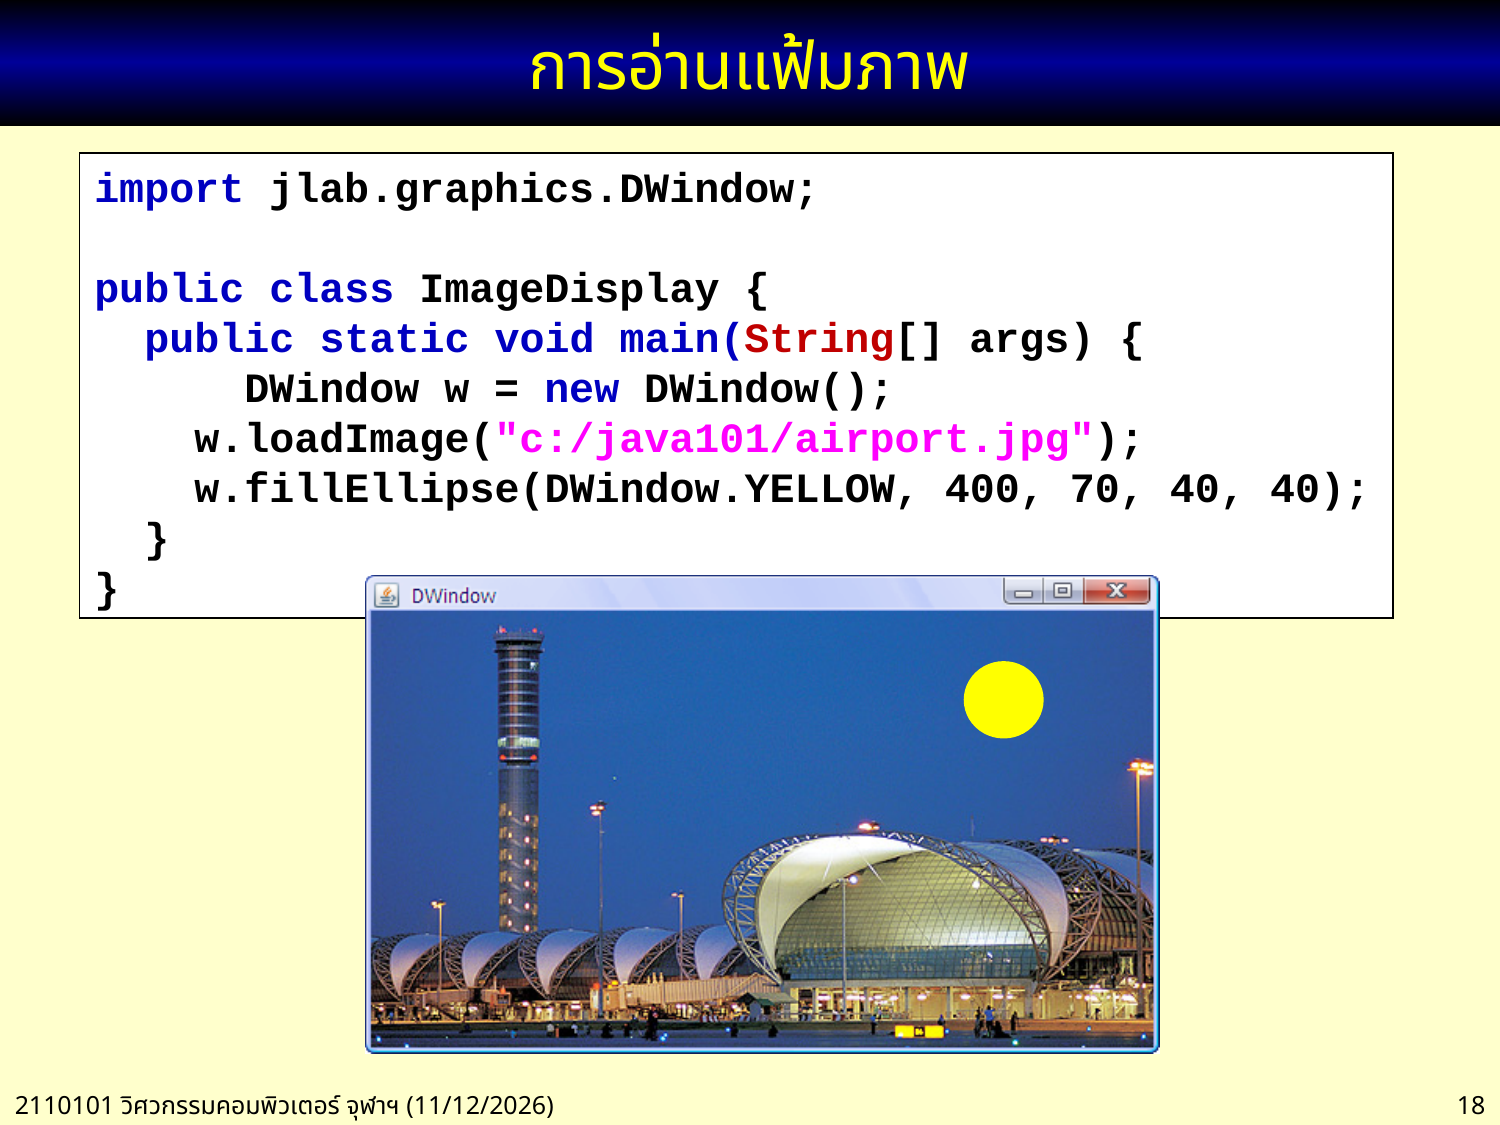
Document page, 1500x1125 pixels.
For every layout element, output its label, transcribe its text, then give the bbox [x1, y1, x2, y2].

title การอ่านแฟ้มภาพ [0, 0, 1500, 126]
text_box import jlab.graphics.DWindow; public class ImageDisplay { public static void main(String[] args) { DWindow w = new DWindow(); w.loadImage("c:/java101/airport.jpg"); w.fillEllipse(DWindow.YELLOW, 400, 70, 40, 40); } } [79, 153, 1394, 619]
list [365, 575, 1160, 1055]
